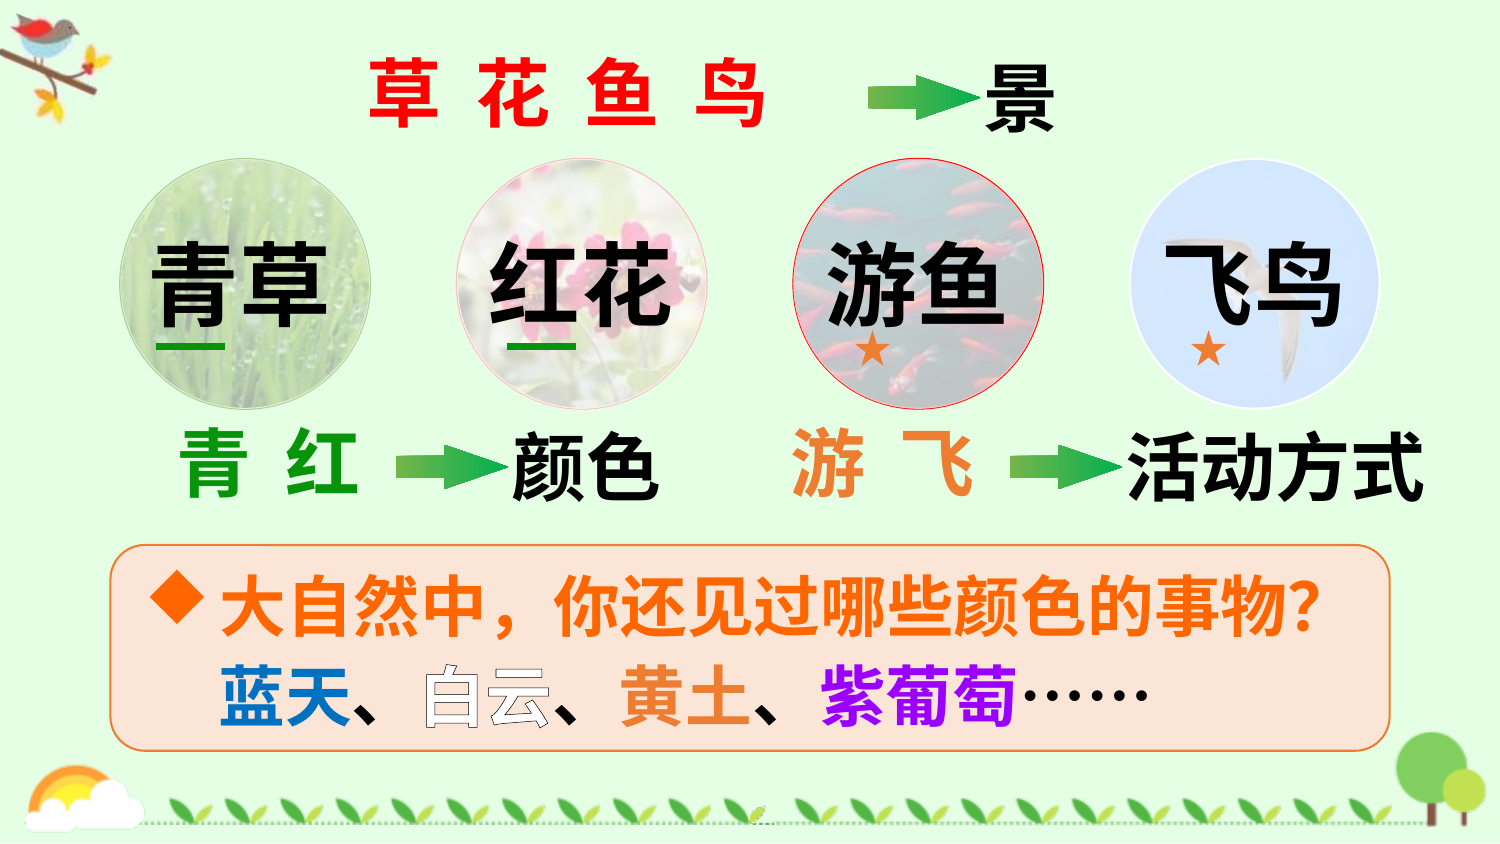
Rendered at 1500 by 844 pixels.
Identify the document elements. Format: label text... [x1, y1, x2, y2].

picture [1129, 158, 1380, 409]
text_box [1009, 413, 1458, 510]
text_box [867, 43, 1088, 140]
picture [0, 0, 159, 150]
text_box [109, 543, 1391, 752]
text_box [395, 413, 685, 510]
picture [793, 158, 1044, 409]
picture [3, 728, 1500, 844]
text_box 大自然中，你还见过哪些颜色的事物？ [120, 556, 1379, 654]
picture [456, 158, 707, 409]
text_box 游 飞 [736, 411, 1017, 511]
picture [120, 159, 370, 409]
text_box 青 红 [122, 411, 404, 511]
text_box 草 花 鱼 鸟 [276, 42, 859, 141]
text_box 蓝天、白云、黄土、紫葡萄…… [203, 647, 1282, 743]
